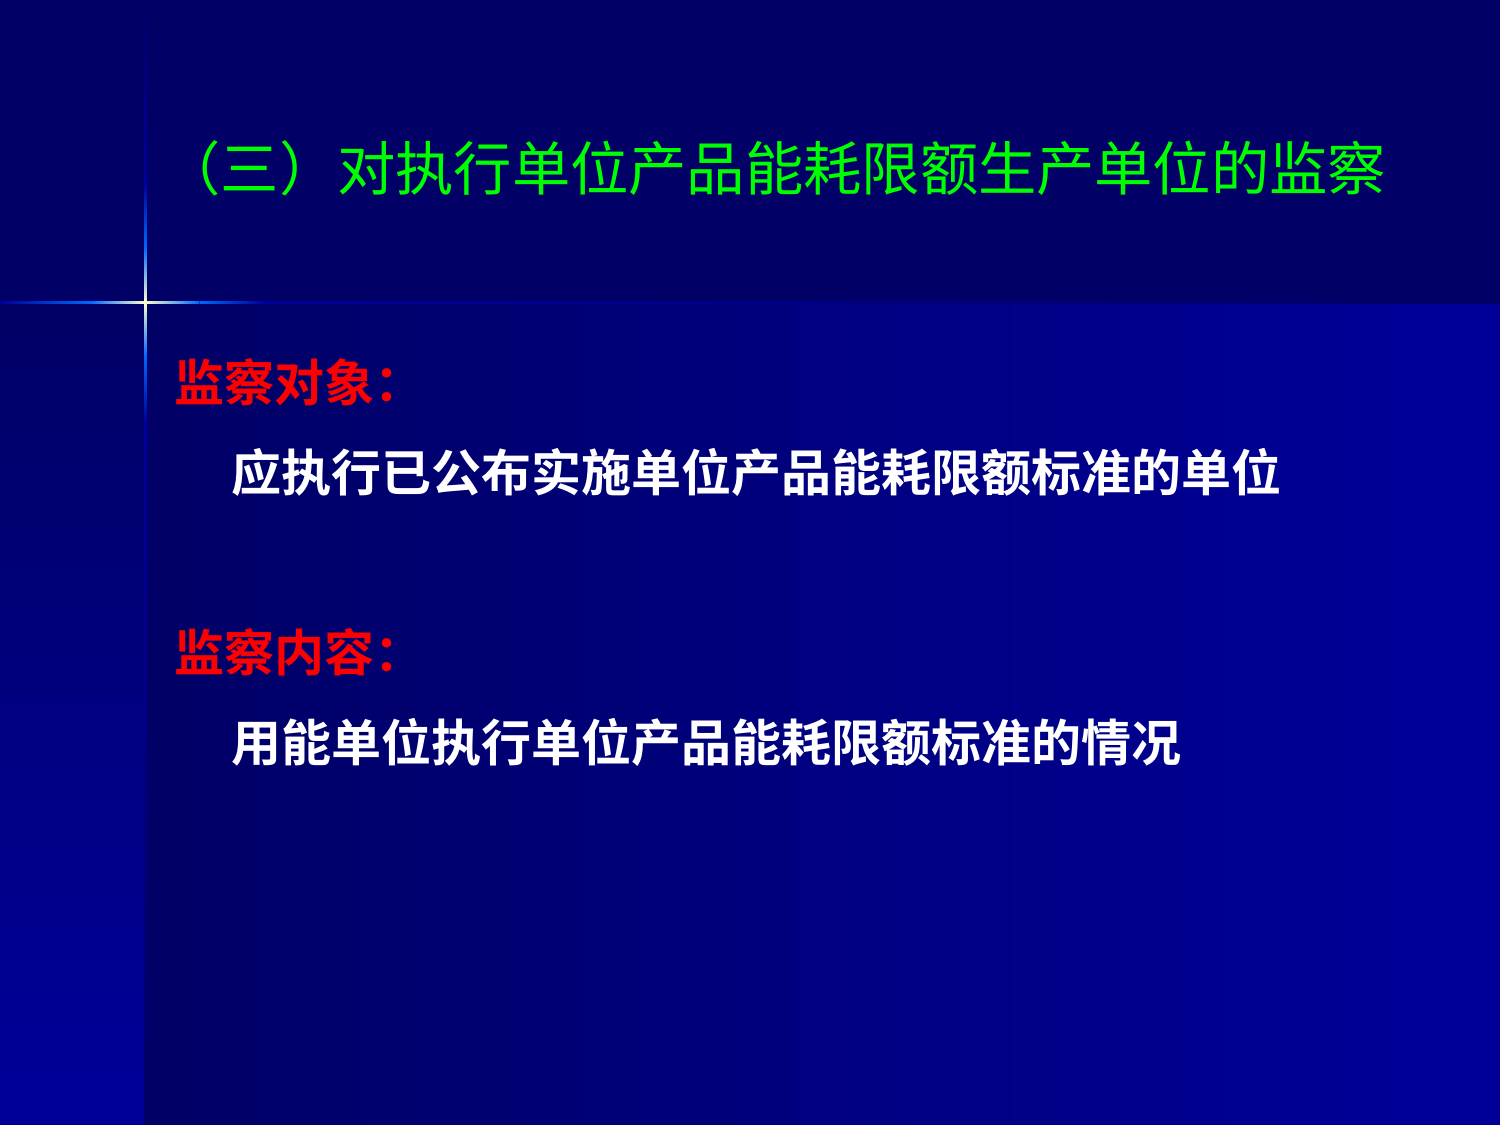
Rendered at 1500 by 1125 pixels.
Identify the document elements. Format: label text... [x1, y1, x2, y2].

list 监察对象： 应执行已公布实施单位产品能耗限额标准的单位 监察内容： 用能单位执行单位产品能耗限额标准的情况 [159, 314, 1413, 1001]
title （三）对执行单位产品能耗限额生产单位的监察 [147, 49, 1413, 286]
